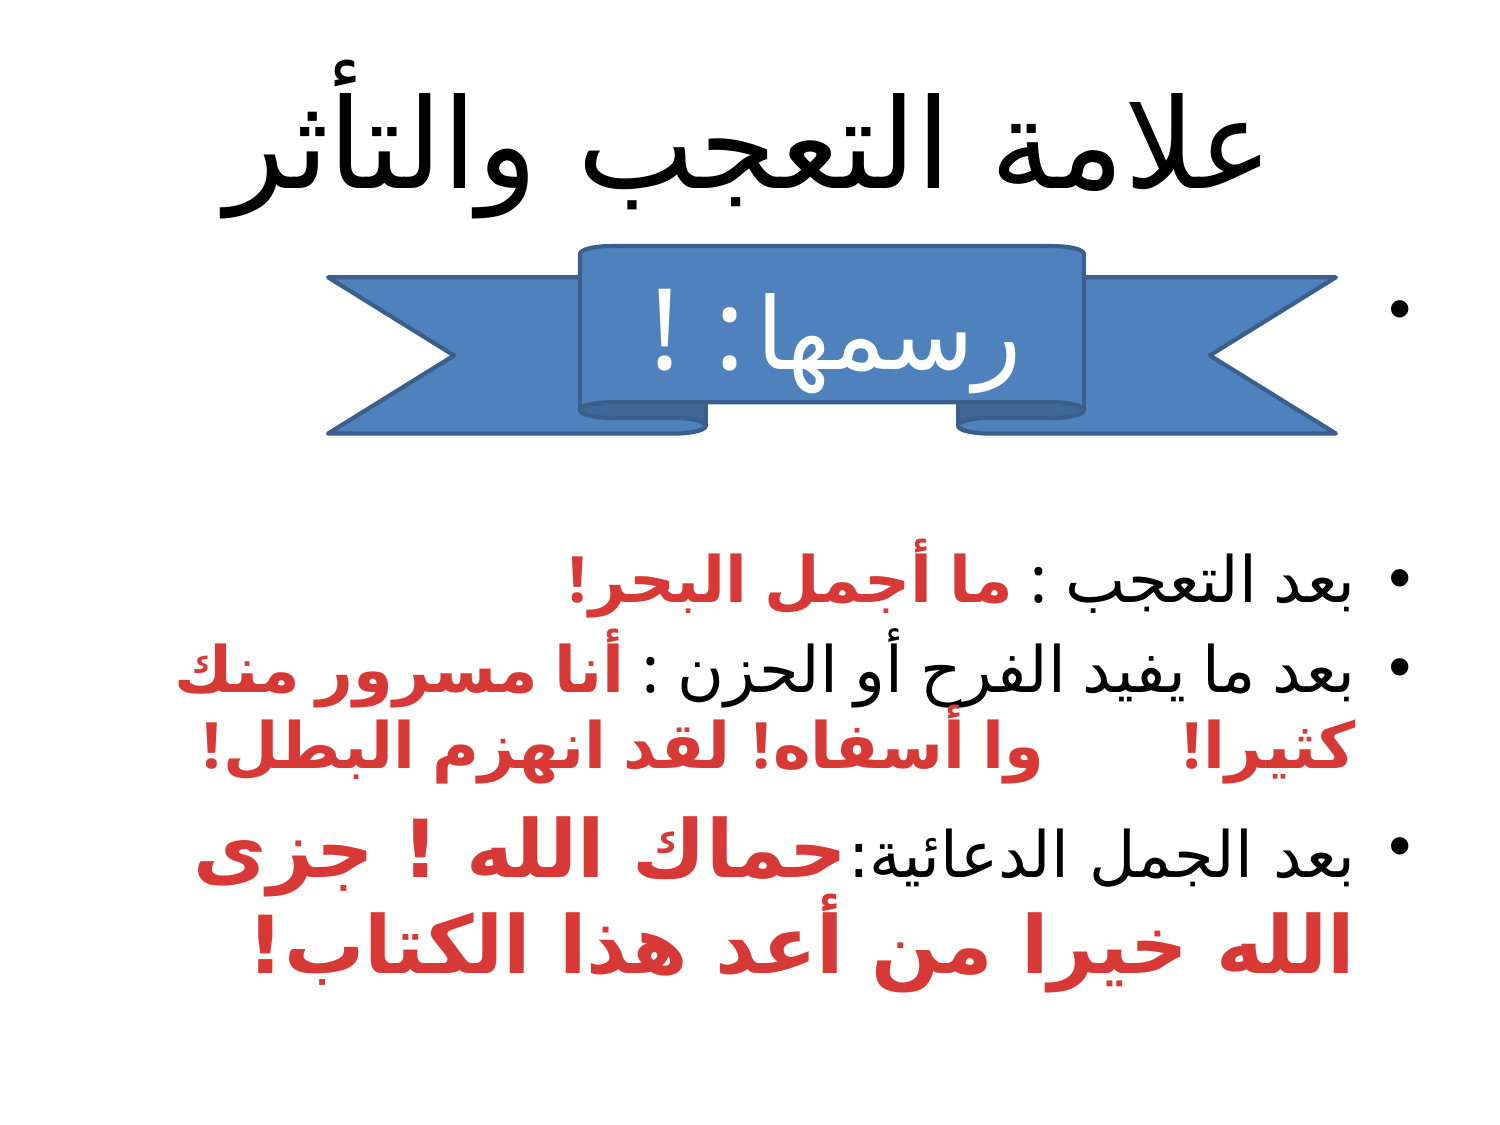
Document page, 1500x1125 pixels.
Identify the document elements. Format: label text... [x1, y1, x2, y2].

title علامة التعجب والتأثر [75, 45, 1425, 233]
text_box رسمها : ! [326, 243, 1338, 436]
list بعد التعجب : ما أجمل البحر! بعد ما يفيد الفرح أو الحزن : أنا مسرور منك كثيرا! وا أسفاه! لقد انهزم البطل! بعد الجمل الدعائية:حماك الله ! جزى الله خيرا من أعد هذا الكتاب! [75, 262, 1425, 1005]
